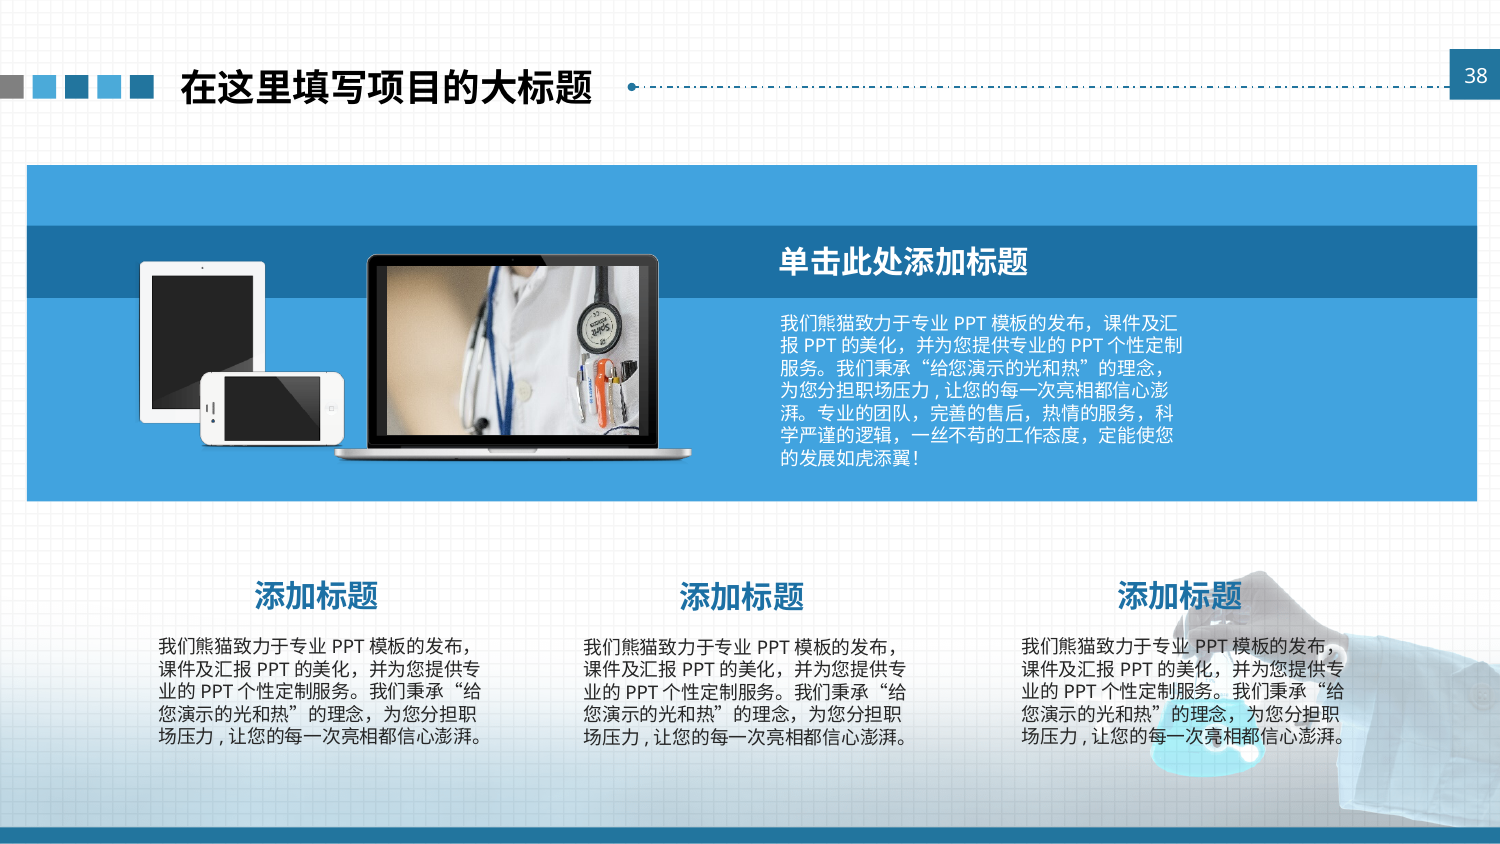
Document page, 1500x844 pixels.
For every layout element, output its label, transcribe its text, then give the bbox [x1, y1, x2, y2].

text_box [1449, 95, 1500, 101]
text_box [318, 241, 701, 475]
text_box [26, 165, 1478, 225]
text_box [64, 74, 89, 100]
text_box 38 [1449, 54, 1500, 95]
text_box [26, 225, 129, 298]
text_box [568, 569, 935, 758]
text_box [368, 225, 1478, 298]
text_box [129, 225, 368, 458]
text_box [0, 74, 25, 100]
text_box 单击此处添加标题 [767, 237, 1078, 286]
text_box [1449, 48, 1500, 54]
picture [0, 0, 1500, 827]
text_box 我们熊猫致力于专业PPT模板的发布，课件及汇报PPT的美化，并为您提供专业的PPT个性定制服务。我们秉承“给您演示的光和热”的理念，为您分担职场压力,让您的每一次亮相都信心澎湃。专业的团队，完善的售后，热情的服务，科学严谨的逻辑，一丝不苟的工作态度，定能使您的发展如虎添翼！ [768, 305, 1199, 475]
text_box [129, 74, 154, 100]
text_box [96, 74, 122, 100]
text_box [143, 569, 510, 757]
text_box 在这里填写项目的大标题 [165, 56, 615, 117]
text_box [32, 74, 57, 100]
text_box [1006, 569, 1374, 757]
text_box [26, 298, 1478, 502]
